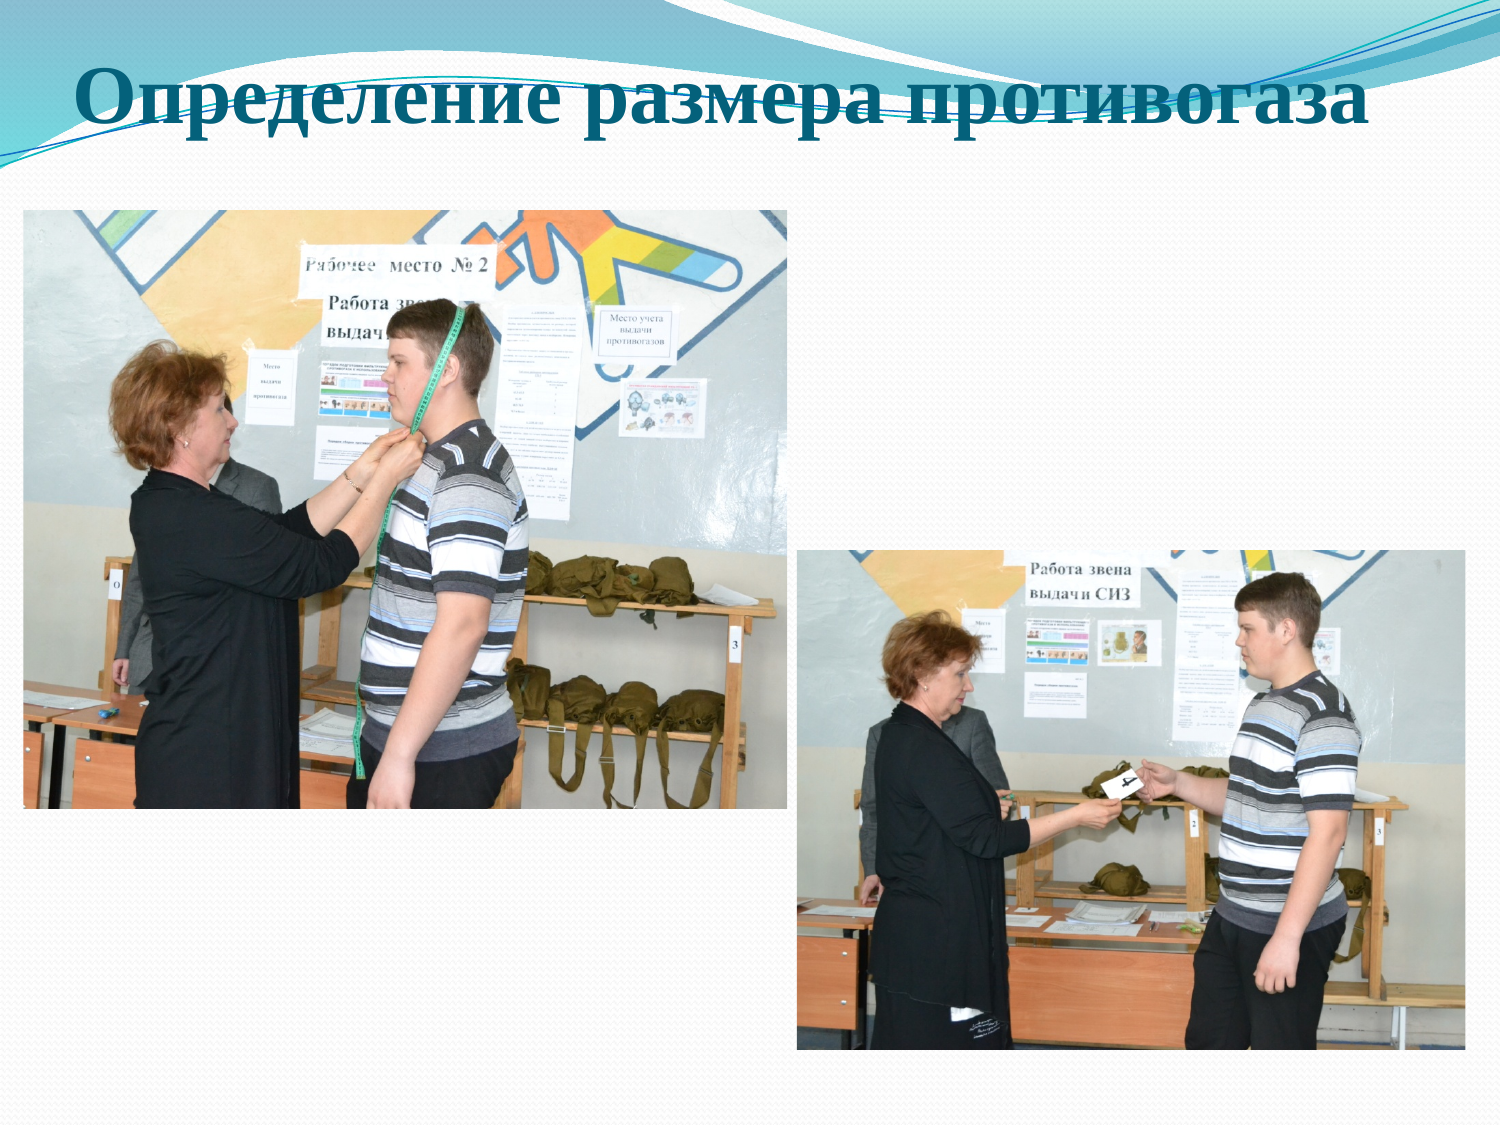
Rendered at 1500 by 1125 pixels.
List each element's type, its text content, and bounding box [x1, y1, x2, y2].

picture [23, 210, 788, 809]
title Определение размера противогаза [46, 23, 1397, 141]
picture [796, 550, 1466, 1050]
